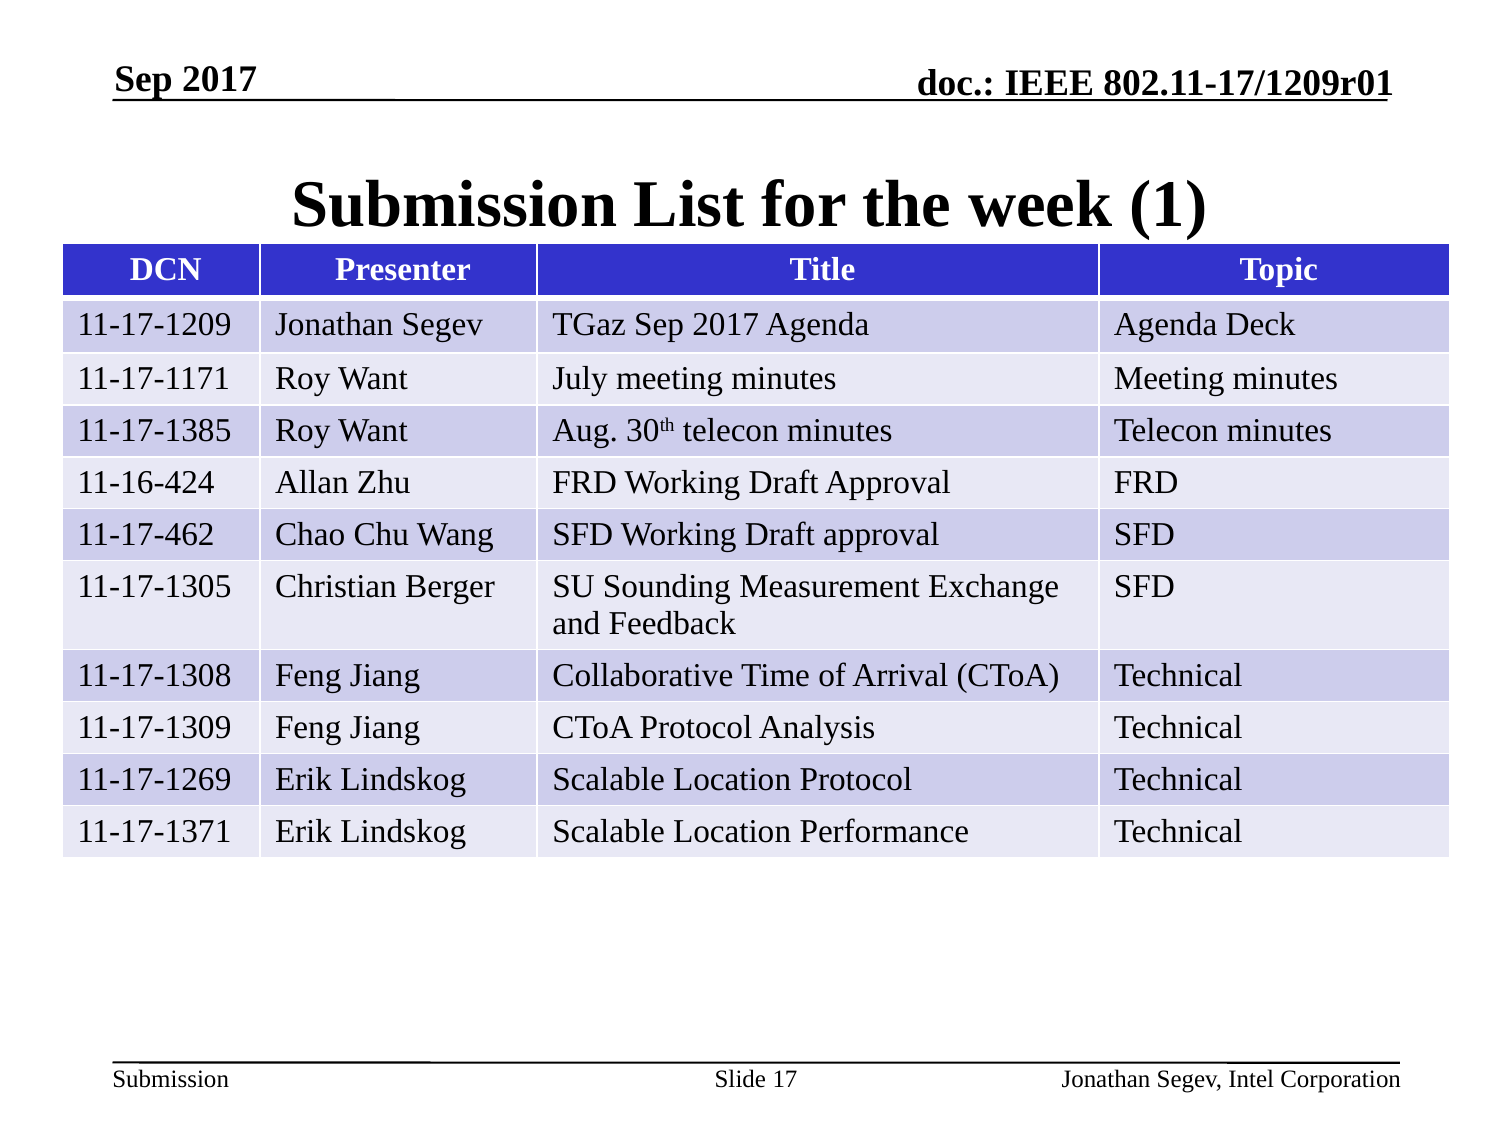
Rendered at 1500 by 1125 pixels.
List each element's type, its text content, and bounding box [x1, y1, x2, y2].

table_cell SFD [1100, 509, 1449, 560]
table_cell Roy Want [261, 354, 536, 404]
table_header DCN [63, 244, 259, 295]
table_header Presenter [261, 244, 536, 295]
table_cell July meeting minutes [538, 354, 1098, 404]
table_cell Christian Berger [261, 561, 536, 649]
table_cell FRD Working Draft Approval [538, 458, 1098, 508]
table_cell SFD Working Draft approval [538, 509, 1098, 560]
footer Jonathan Segev, Intel Corporation [878, 1061, 1402, 1093]
table_cell 11-17-462 [63, 509, 259, 560]
slide_number Slide 17 [712, 1061, 800, 1123]
table_cell Allan Zhu [261, 458, 536, 508]
table_cell Scalable Location Protocol [538, 754, 1098, 805]
table_cell SFD [1100, 561, 1449, 649]
table_cell Agenda Deck [1100, 301, 1449, 352]
table_cell 11-17-1269 [63, 754, 259, 805]
table_cell Jonathan Segev [261, 301, 536, 352]
table_cell Feng Jiang [261, 650, 536, 701]
table_cell 11-17-1305 [63, 561, 259, 649]
table_cell Scalable Location Performance [538, 806, 1098, 857]
table_cell Technical [1100, 650, 1449, 701]
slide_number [114, 54, 423, 100]
table_cell TGaz Sep 2017 Agenda [538, 301, 1098, 352]
table_cell 11-17-1209 [63, 301, 259, 352]
table_cell Erik Lindskog [261, 806, 536, 857]
table_cell Feng Jiang [261, 702, 536, 753]
table_cell 11-16-424 [63, 458, 259, 508]
table_header Title [538, 244, 1098, 295]
table_cell 11-17-1171 [63, 354, 259, 404]
title Submission List for the week (1) [112, 112, 1388, 243]
table_cell Technical [1100, 702, 1449, 753]
table_cell CToA Protocol Analysis [538, 702, 1098, 753]
table_cell 11-17-1385 [63, 406, 259, 456]
table_cell Aug. 30th telecon minutes [538, 406, 1098, 456]
table_cell Meeting minutes [1100, 354, 1449, 404]
table_cell 11-17-1309 [63, 702, 259, 753]
table_cell Technical [1100, 806, 1449, 857]
table_cell Erik Lindskog [261, 754, 536, 805]
table_cell Collaborative Time of Arrival (CToA) [538, 650, 1098, 701]
table_cell Roy Want [261, 406, 536, 456]
table_cell 11-17-1371 [63, 806, 259, 857]
table_cell SU Sounding Measurement Exchange and Feedback [538, 561, 1098, 649]
table_cell Technical [1100, 754, 1449, 805]
table_cell 11-17-1308 [63, 650, 259, 701]
table_cell Chao Chu Wang [261, 509, 536, 560]
table_cell Telecon minutes [1100, 406, 1449, 456]
table_header Topic [1100, 244, 1449, 295]
table_cell FRD [1100, 458, 1449, 508]
